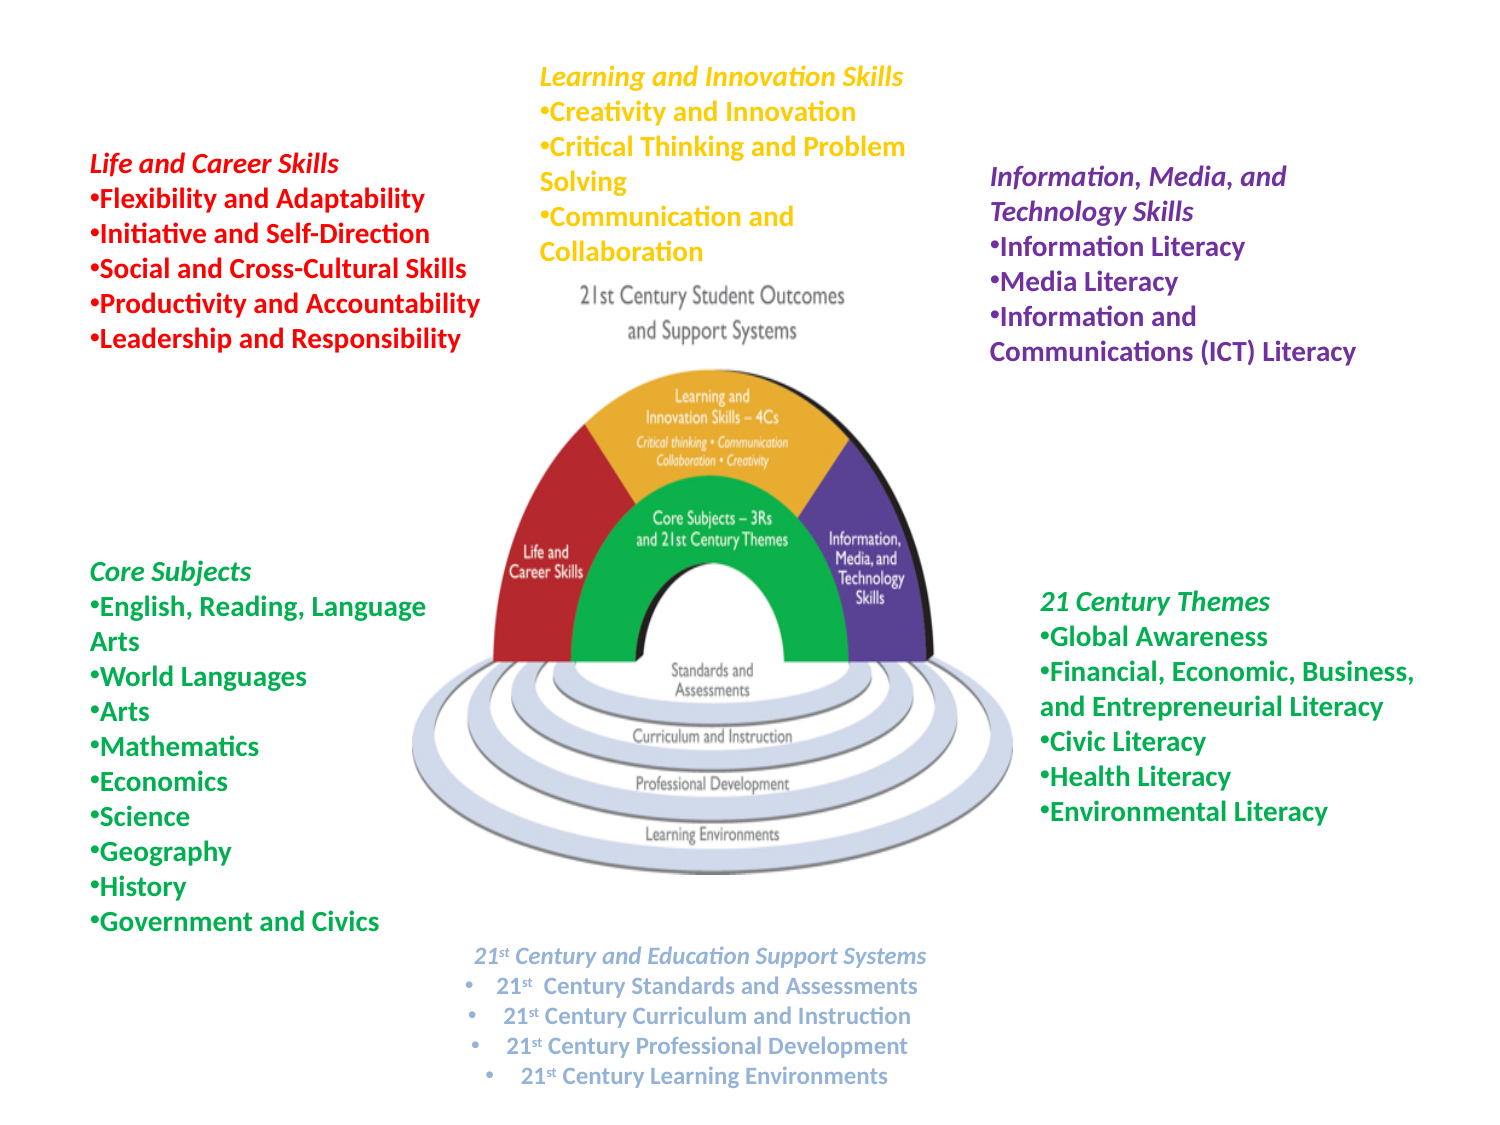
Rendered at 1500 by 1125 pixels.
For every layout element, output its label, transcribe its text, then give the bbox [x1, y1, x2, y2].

text_box Learning and Innovation Skills Creativity and Innovation Critical Thinking and Problem Solving Communication and Collaboration [525, 49, 938, 273]
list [412, 274, 1013, 876]
text_box 21st Century and Education Support Systems 21st Century Standards and Assessments 21st Century Curriculum and Instruction 21st Century Professional Development 21st Century Learning Environments [449, 887, 963, 1125]
text_box Life and Career Skills Flexibility and Adaptability Initiative and Self-Direction Social and Cross-Cultural Skills Productivity and Accountability Leadership and Responsibility [74, 137, 525, 362]
text_box Core Subjects English, Reading, Language Arts World Languages Arts Mathematics Economics Science Geography History Government and Civics [75, 474, 488, 945]
text_box 21 Century Themes Global Awareness Financial, Economic, Business, and Entrepreneurial Literacy Civic Literacy Health Literacy Environmental Literacy [1024, 574, 1463, 835]
text_box Information, Media, and Technology Skills Information Literacy Media Literacy Information and Communications (ICT) Literacy [975, 149, 1400, 375]
